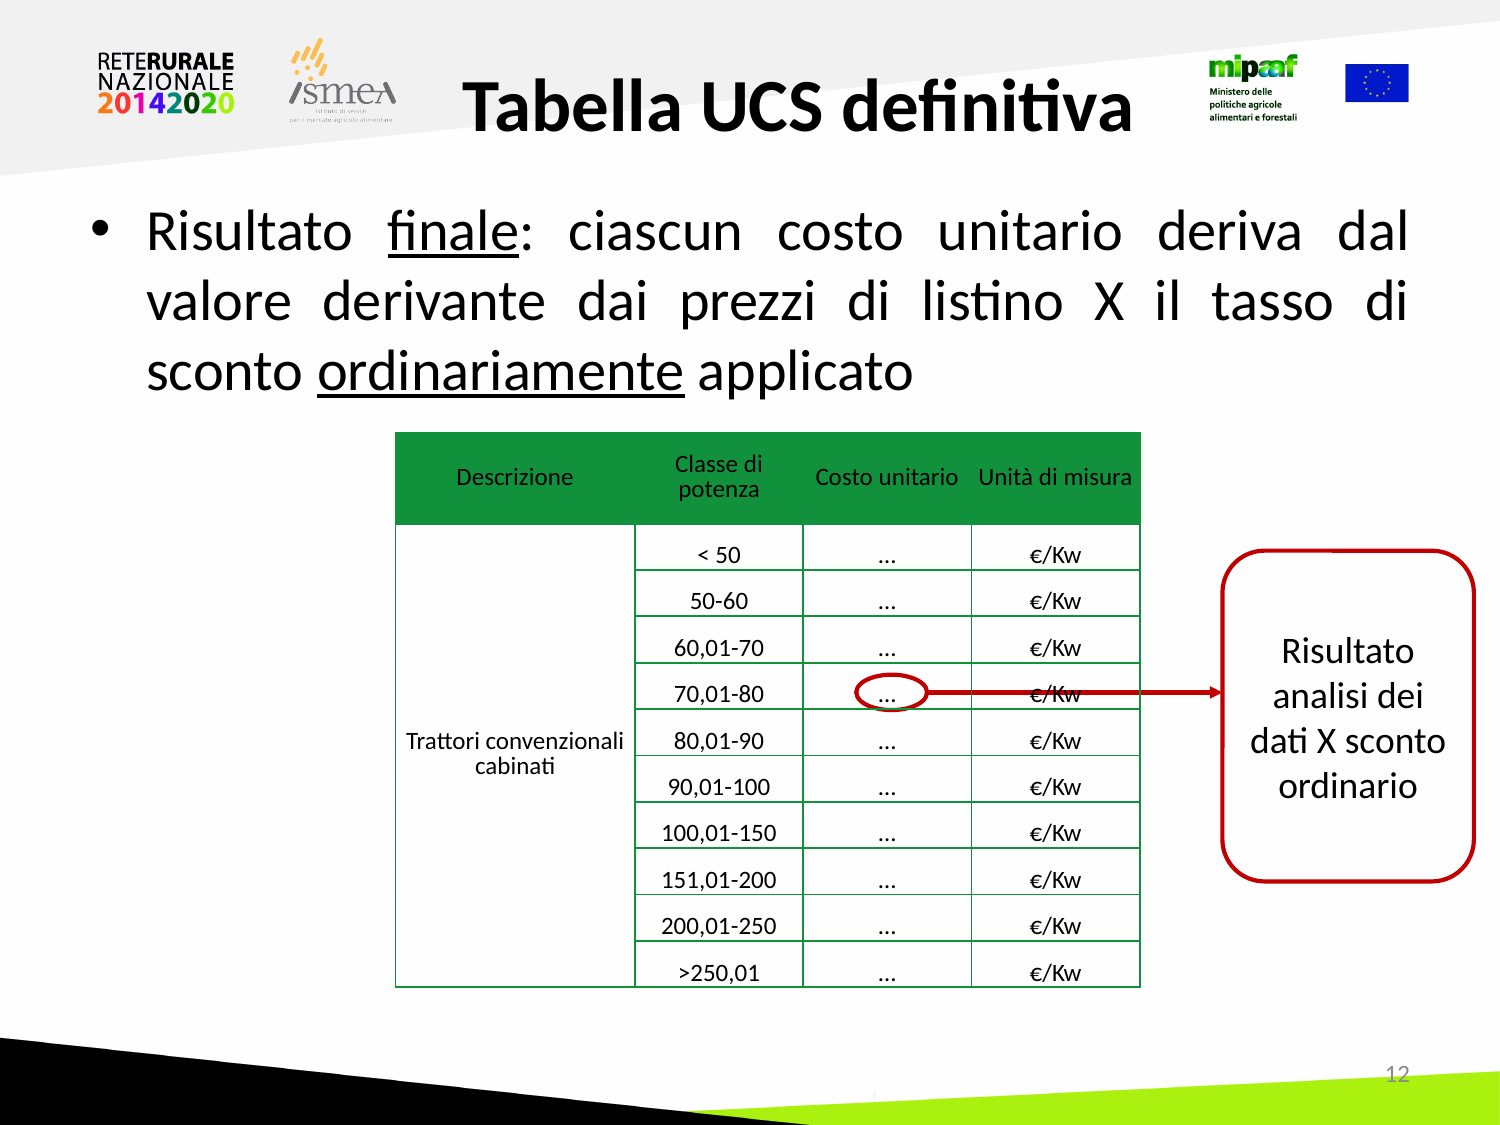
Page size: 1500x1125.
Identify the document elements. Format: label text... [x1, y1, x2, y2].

table_cell Trattori convenzionali cabinati [396, 525, 634, 986]
table_cell 90,01-100 [636, 756, 802, 801]
table_cell … [804, 617, 971, 662]
table_cell €/Kw [972, 664, 1139, 691]
table_cell … [804, 664, 971, 708]
table_cell < 50 [636, 525, 802, 569]
table_cell 200,01-250 [636, 895, 802, 940]
table_cell … [804, 710, 971, 755]
table_header Descrizione [396, 433, 634, 523]
slide_number 12 [1074, 1042, 1425, 1103]
table_cell 70,01-80 [636, 664, 802, 708]
table_cell … [804, 803, 971, 847]
table_header Costo unitario [804, 433, 971, 523]
text_box Risultato analisi dei dati X sconto ordinario [1220, 548, 1476, 884]
table_cell 100,01-150 [636, 803, 802, 847]
picture [0, 0, 1500, 1125]
table_cell €/Kw [972, 895, 1139, 940]
table_cell … [804, 942, 971, 986]
table_cell €/Kw [972, 617, 1139, 662]
table_cell 151,01-200 [636, 849, 802, 894]
table_cell €/Kw [972, 849, 1139, 894]
list Risultato finale: ciascun costo unitario deriva dal valore derivante dai prezzi di listino X il tasso di sconto ordinariamente applicato [75, 184, 1425, 1005]
table_cell €/Kw [972, 525, 1139, 569]
table_cell €/Kw [972, 701, 1139, 708]
table_cell €/Kw [972, 942, 1139, 986]
table_header Classe di potenza [636, 433, 802, 523]
table_cell €/Kw [972, 803, 1139, 847]
table_cell … [804, 895, 971, 940]
table_cell €/Kw [972, 756, 1139, 801]
table_cell 80,01-90 [636, 710, 802, 755]
title Tabella UCS definitiva [123, 42, 1474, 161]
table_cell … [804, 571, 971, 615]
table_cell … [804, 525, 971, 569]
table_cell 60,01-70 [636, 617, 802, 662]
table_cell €/Kw [972, 571, 1139, 615]
table_header Unità di misura [972, 433, 1139, 523]
table_cell €/Kw [972, 710, 1139, 755]
table_cell … [804, 756, 971, 801]
table_cell … [804, 849, 971, 894]
table_cell 50-60 [636, 571, 802, 615]
table_cell >250,01 [636, 942, 802, 986]
